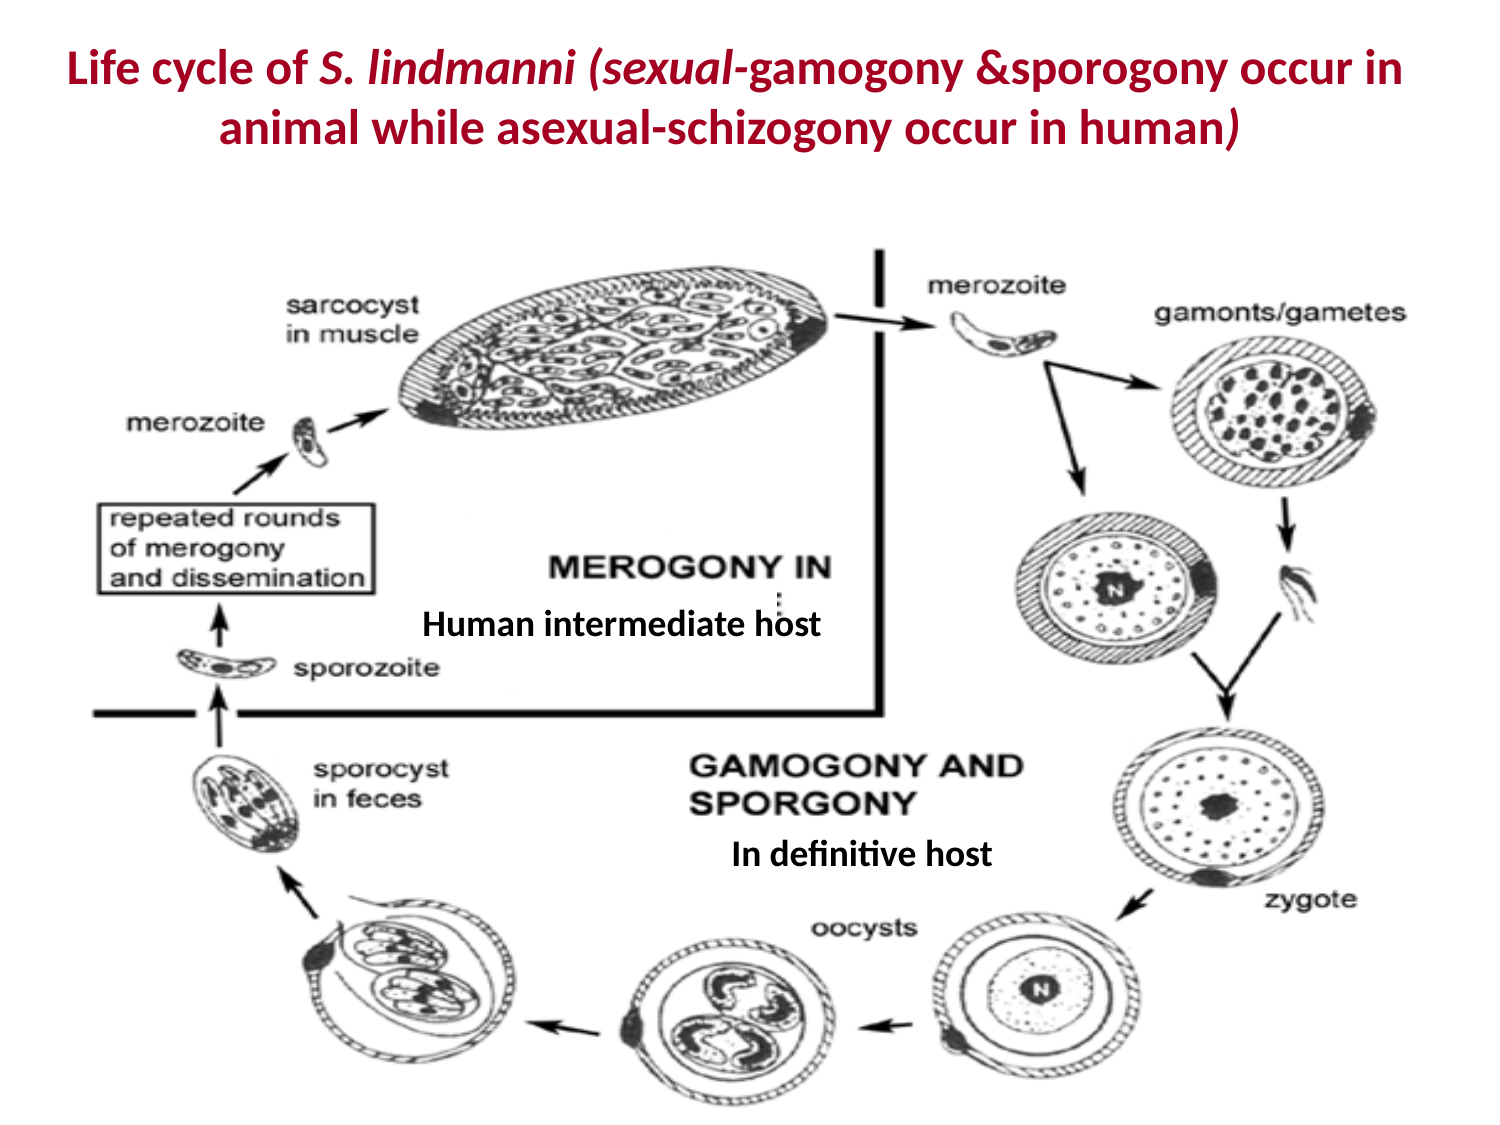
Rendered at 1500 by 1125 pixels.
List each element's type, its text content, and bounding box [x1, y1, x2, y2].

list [70, 231, 1430, 1125]
title Life cycle of S. lindmanni (sexual-gamogony &sporogony occur in animal while asexual-schizogony occur in human) [0, 0, 1471, 189]
